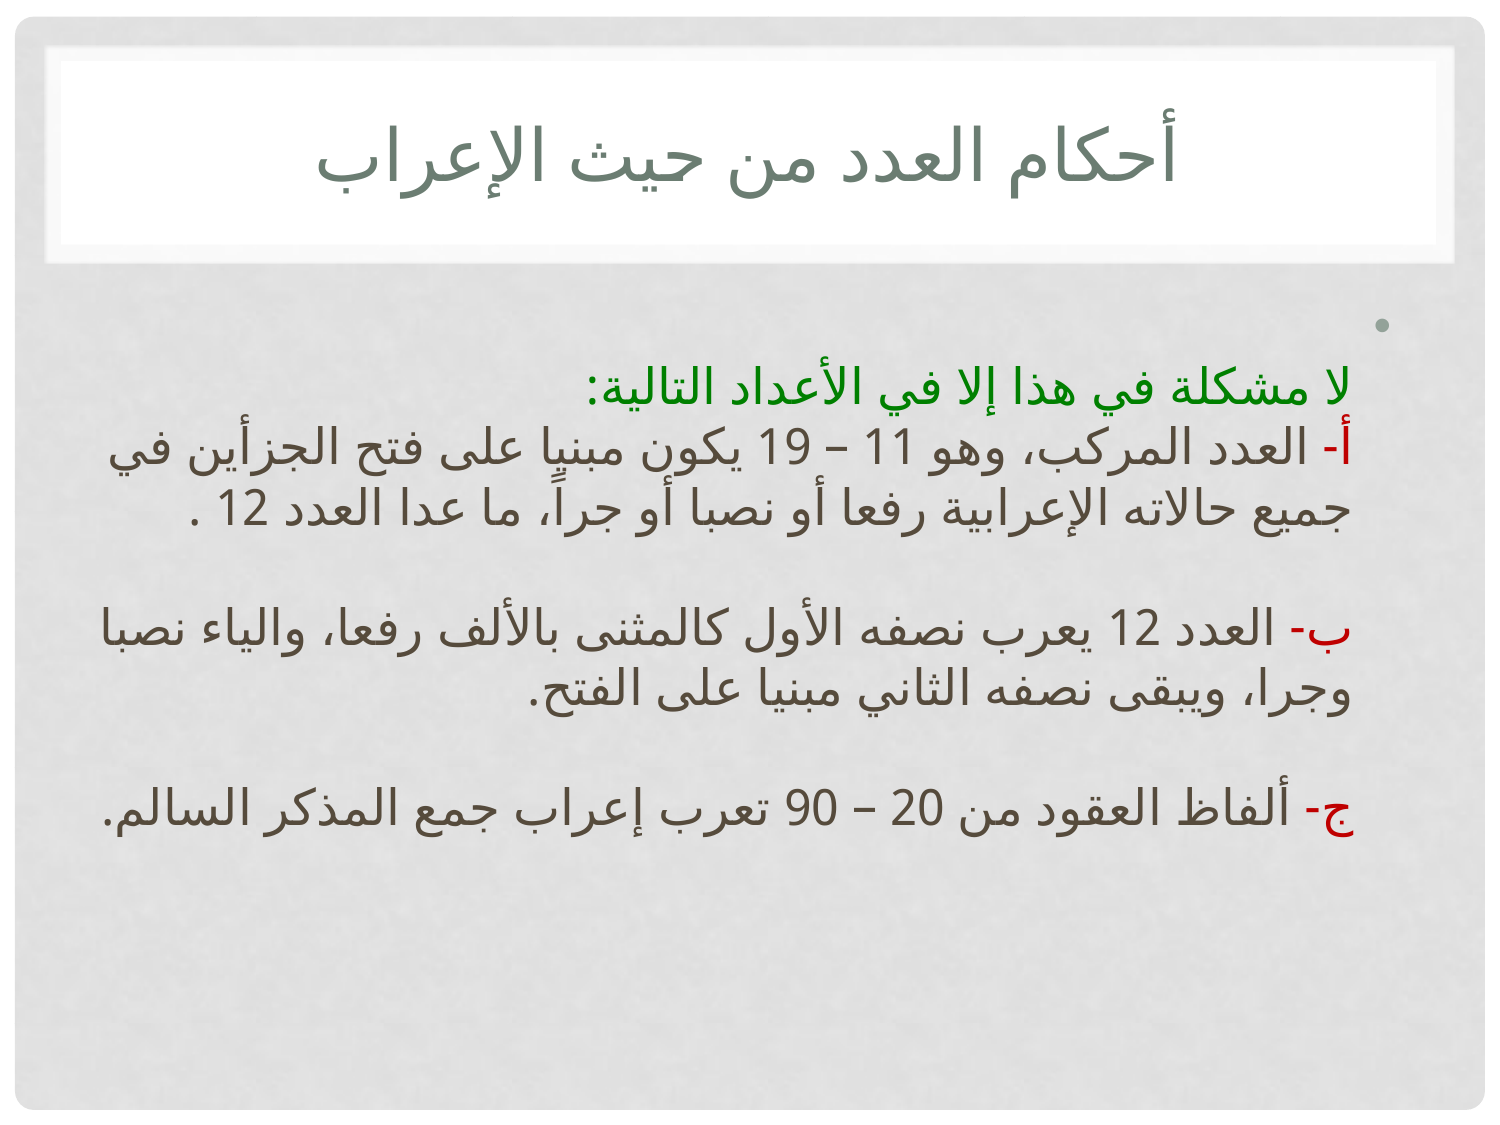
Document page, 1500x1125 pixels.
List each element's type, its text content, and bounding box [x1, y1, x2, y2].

title أحكام العدد من حيث الإعراب [69, 66, 1425, 238]
list لا مشكلة في هذا إلا في الأعداد التالية: أ- العدد المركب، وهو 11 – 19 يكون مبنيا على فتح الجزأين في جميع حالاته الإعرابية رفعا أو نصبا أو جراً، ما عدا العدد 12 . ب- العدد 12 يعرب نصفه الأول كالمثنى بالألف رفعا، والياء نصبا وجرا، ويبقى نصفه الثاني مبنيا على الفتح. ج- ألفاظ العقود من 20 – 90 تعرب إعراب جمع المذكر السالم. [75, 287, 1425, 1005]
